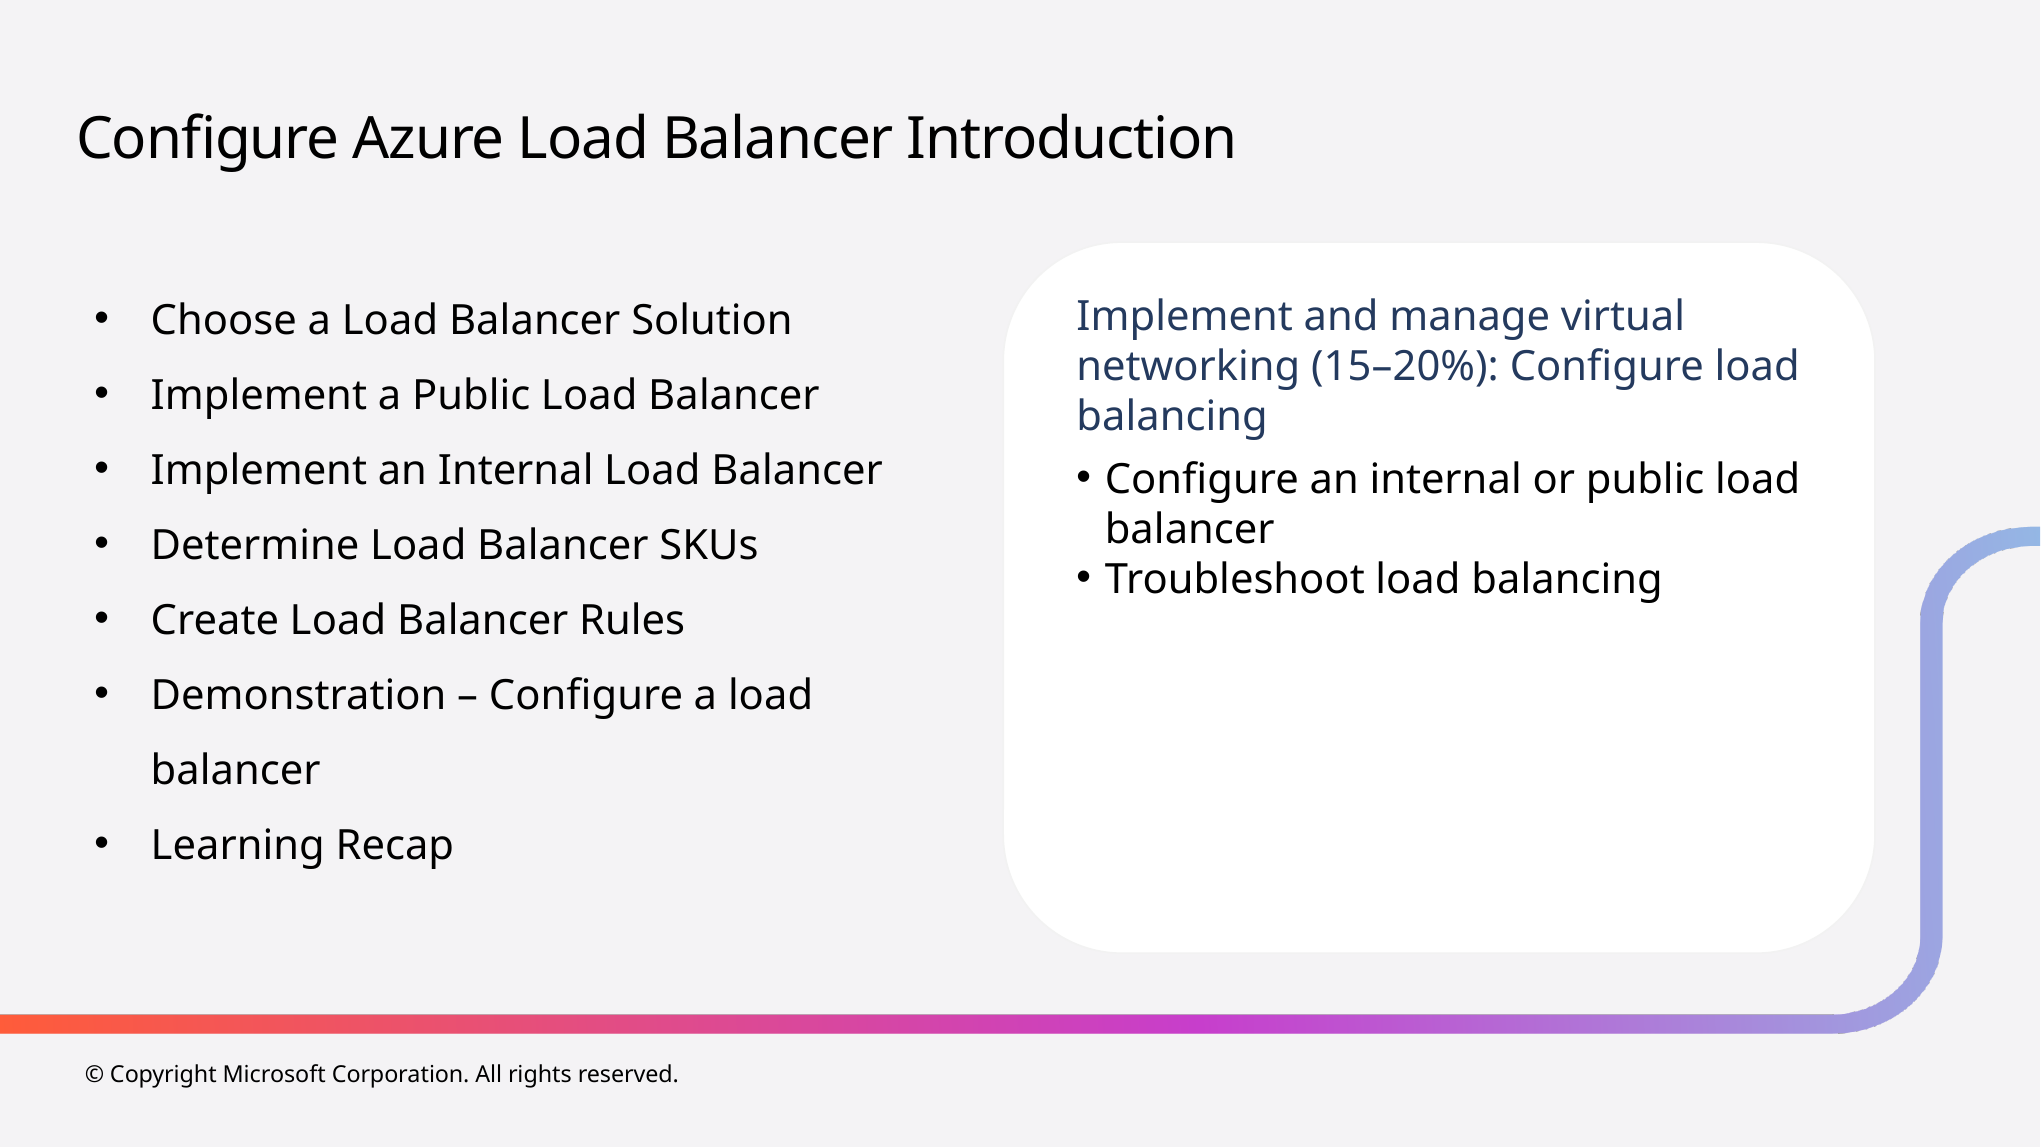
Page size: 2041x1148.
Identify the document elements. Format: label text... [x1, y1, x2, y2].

text_box Implement and manage virtual networking (15–20%): Configure load balancing Configure an internal or public load balancer Troubleshoot load balancing [1061, 281, 1818, 609]
title Configure Azure Load Balancer Introduction [76, 93, 1968, 230]
picture [0, 526, 2041, 1034]
text_box Choose a Load Balancer Solution Implement a Public Load Balancer Implement an Internal Load Balancer Determine Load Balancer SKUs Create Load Balancer Rules Demonstration – Configure a load balancer Learning Recap [94, 267, 979, 957]
